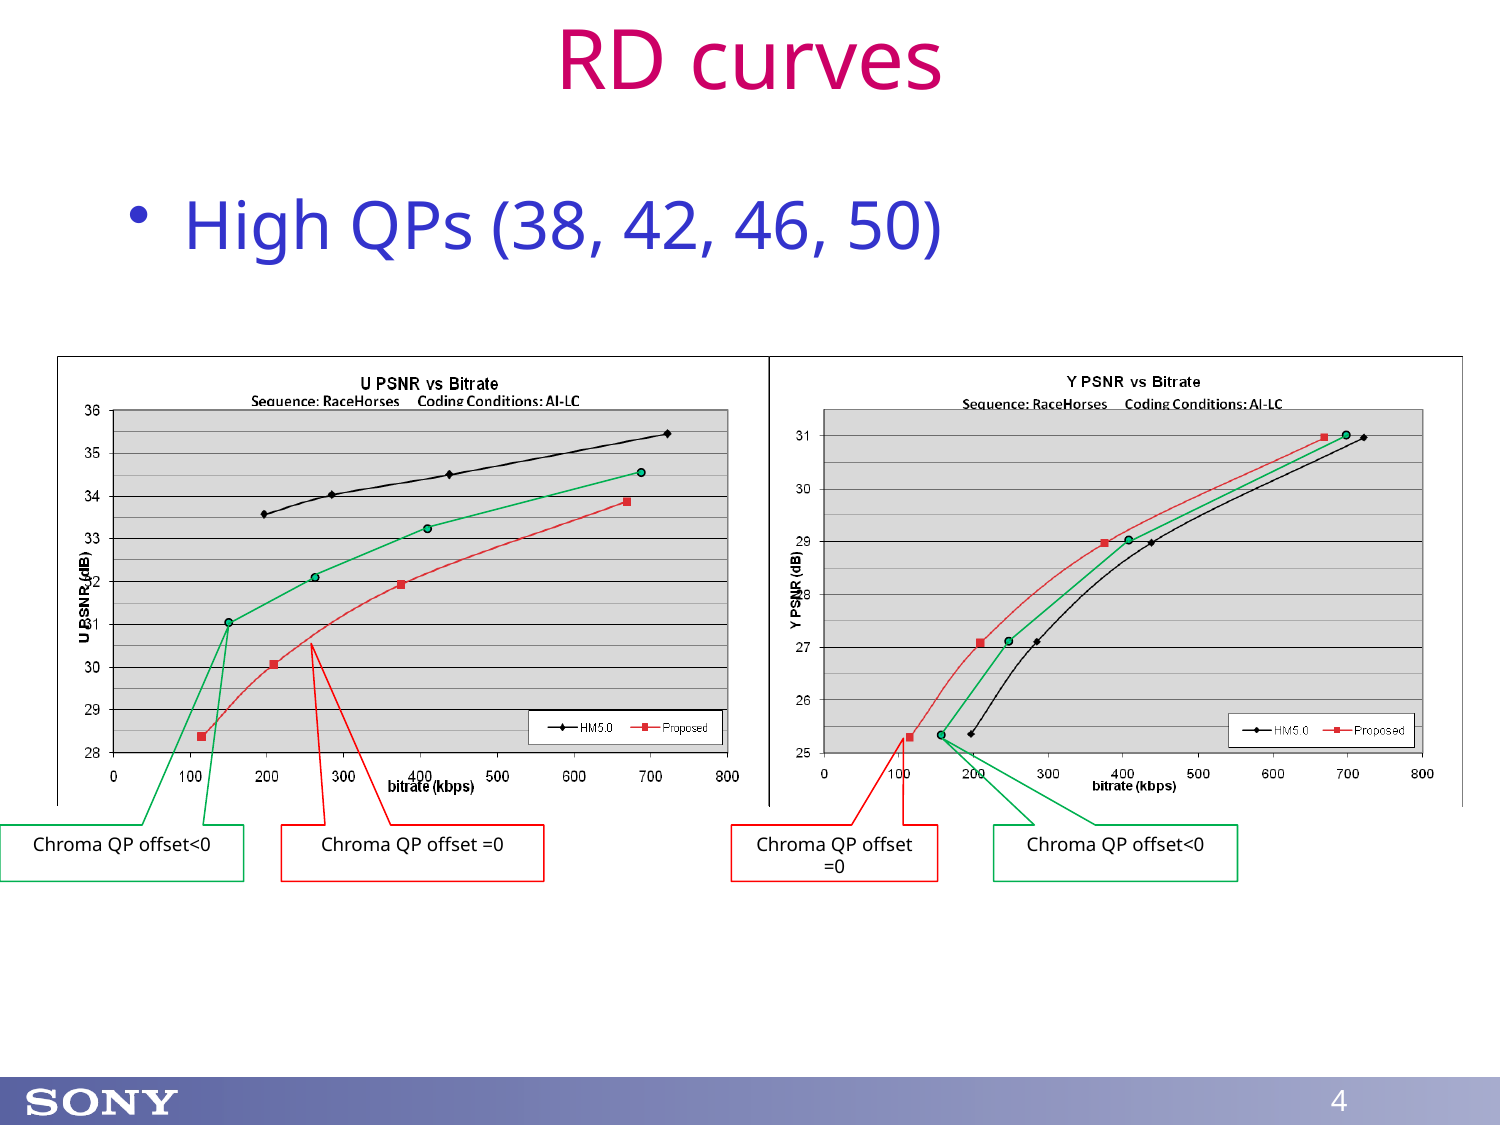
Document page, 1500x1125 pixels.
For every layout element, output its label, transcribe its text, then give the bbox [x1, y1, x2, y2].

list High QPs (38, 42, 46, 50) [112, 174, 1388, 354]
text_box Chroma QP offset<0 [993, 816, 1238, 882]
text_box Chroma QP offset<0 [0, 816, 244, 882]
picture [26, 1088, 178, 1116]
text_box Chroma QP offset =0 [731, 816, 938, 882]
picture [56, 355, 1463, 807]
list High QPs (38, 42, 46, 50) [112, 815, 1388, 1076]
slide_number 4 [1049, 1074, 1363, 1125]
title RD curves [112, 0, 1388, 115]
text_box Chroma QP offset =0 [281, 816, 544, 882]
